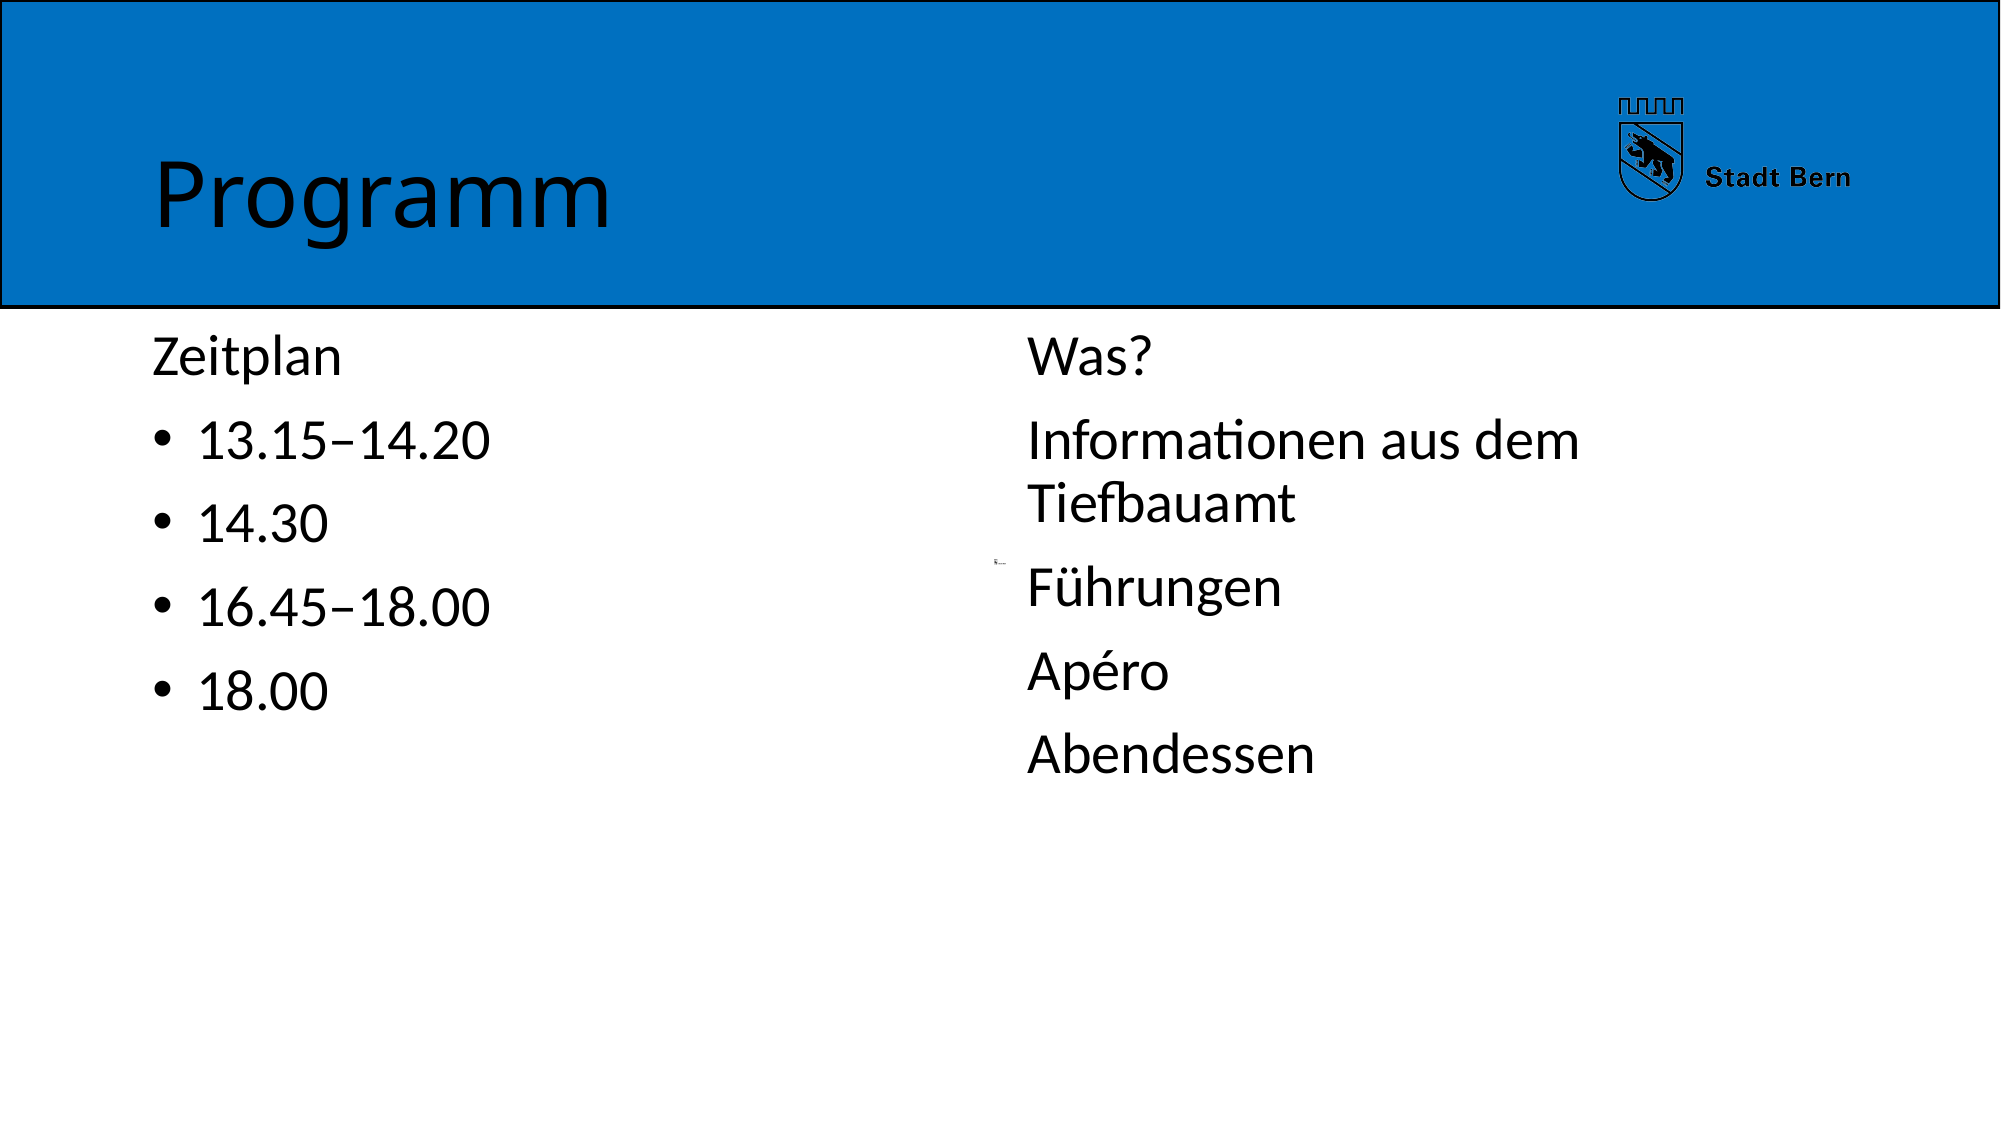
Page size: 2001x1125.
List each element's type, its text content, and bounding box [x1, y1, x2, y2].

picture [1606, 92, 1856, 207]
picture [994, 559, 1006, 565]
list Was? Informationen aus dem Tiefbauamt Führungen Apéro Abendessen [1012, 317, 1863, 1032]
list Zeitplan 13.15–14.20 14.30 16.45–18.00 18.00 [137, 317, 988, 1032]
title Programm [137, 89, 1592, 307]
